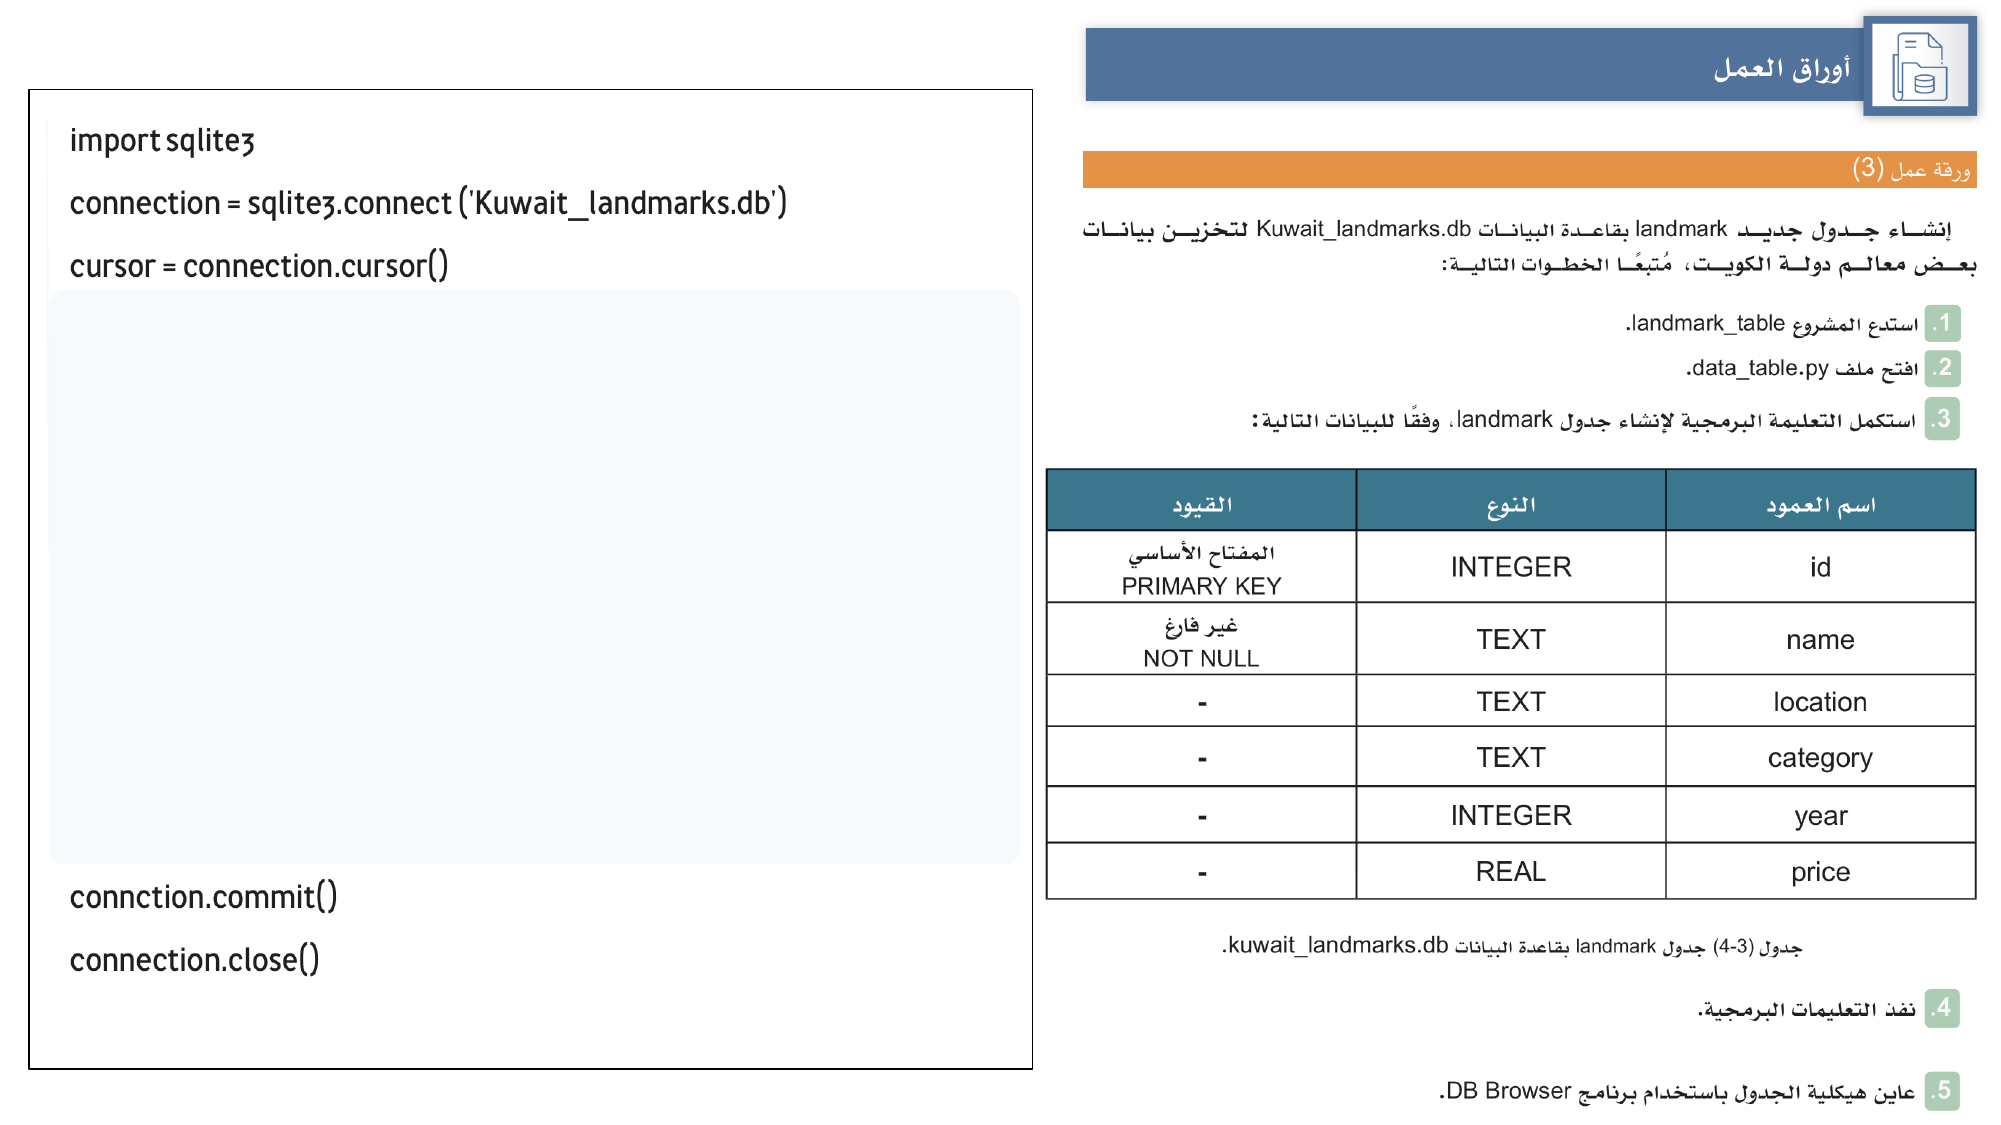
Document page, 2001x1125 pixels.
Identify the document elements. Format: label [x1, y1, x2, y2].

text_box [28, 89, 1033, 100]
text_box [28, 998, 1033, 1070]
picture [28, 0, 1996, 1113]
